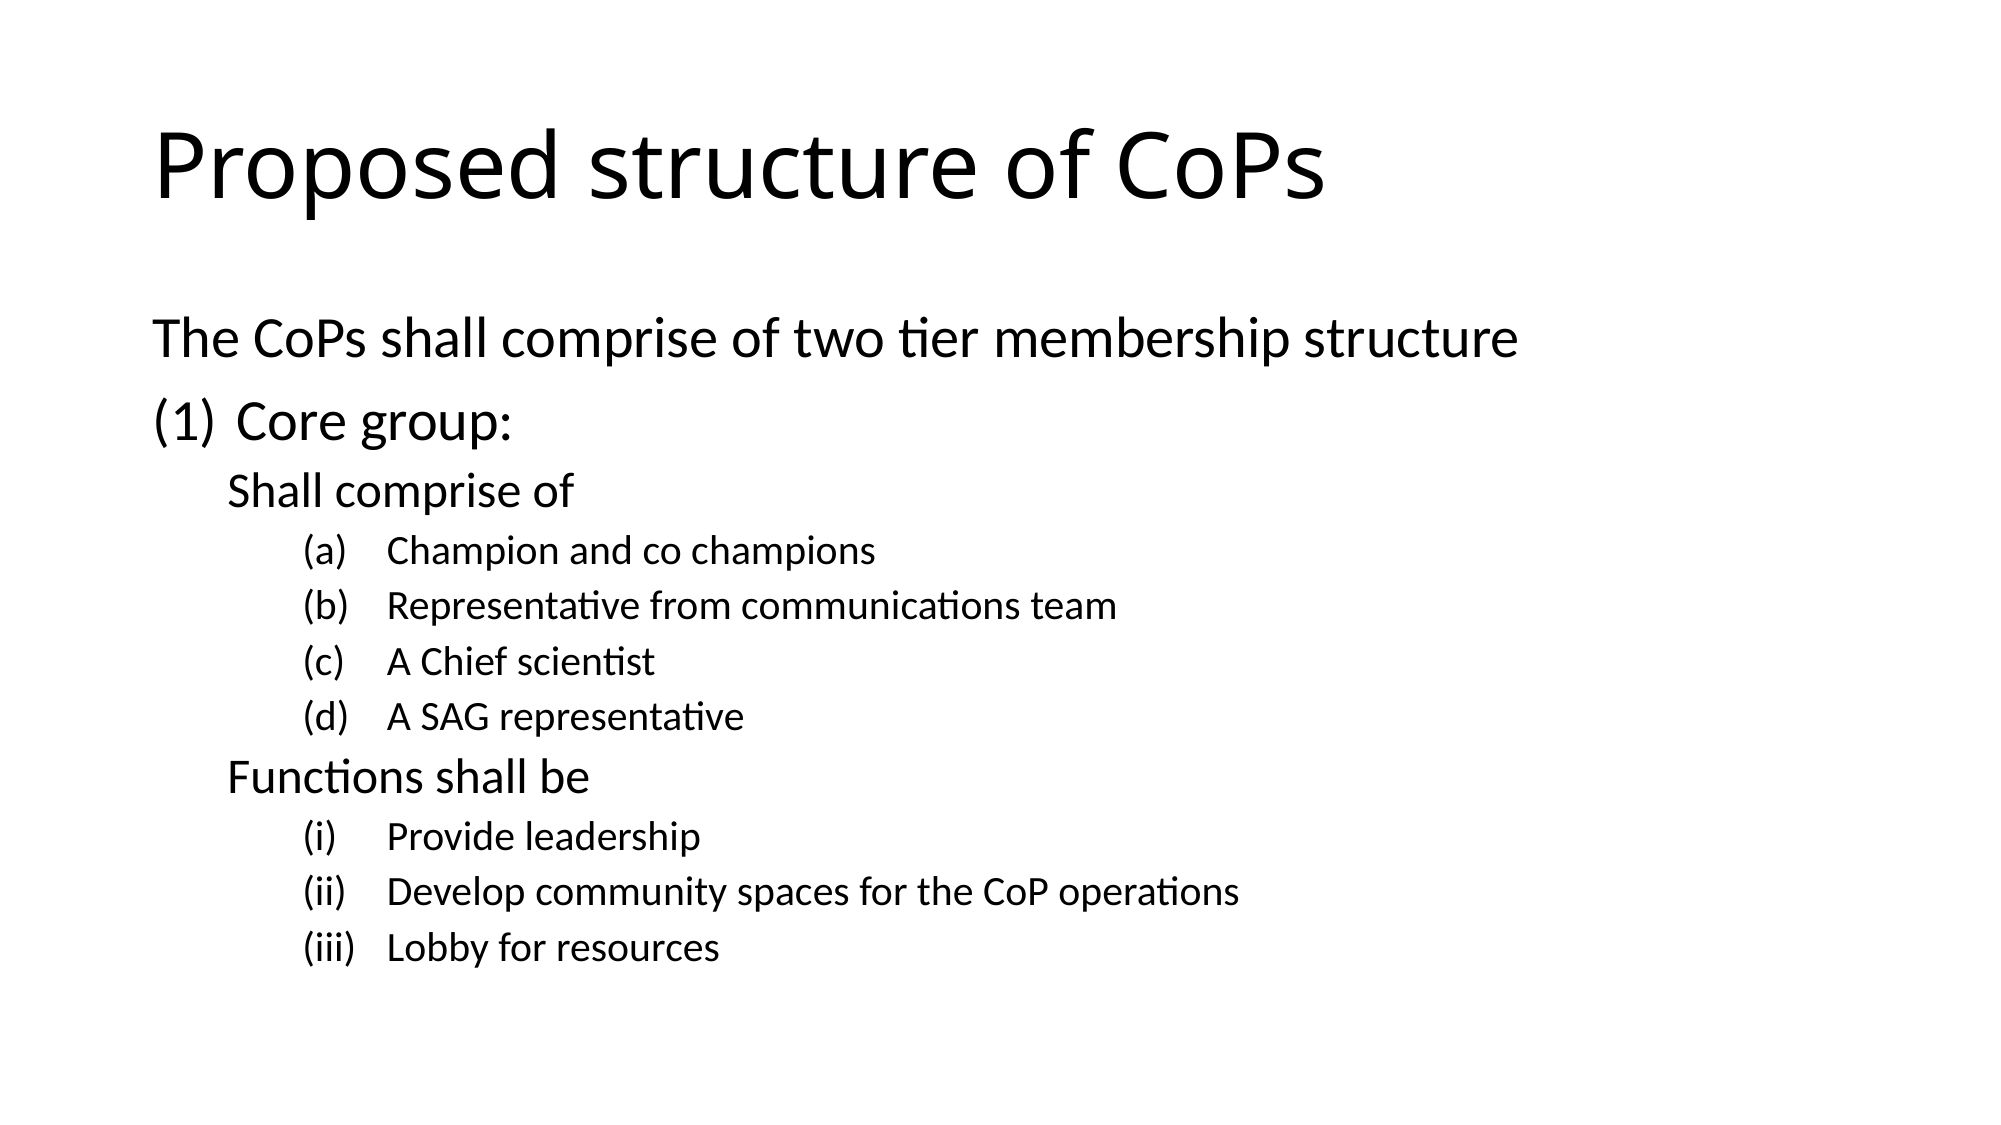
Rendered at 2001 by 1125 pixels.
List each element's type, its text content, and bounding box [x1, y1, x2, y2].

title Proposed structure of CoPs [137, 59, 1863, 278]
list The CoPs shall comprise of two tier membership structure Core group: Shall comprise of Champion and co champions Representative from communications team A Chief scientist A SAG representative Functions shall be Provide leadership Develop community spaces for the CoP operations Lobby for resources [137, 299, 1863, 1014]
